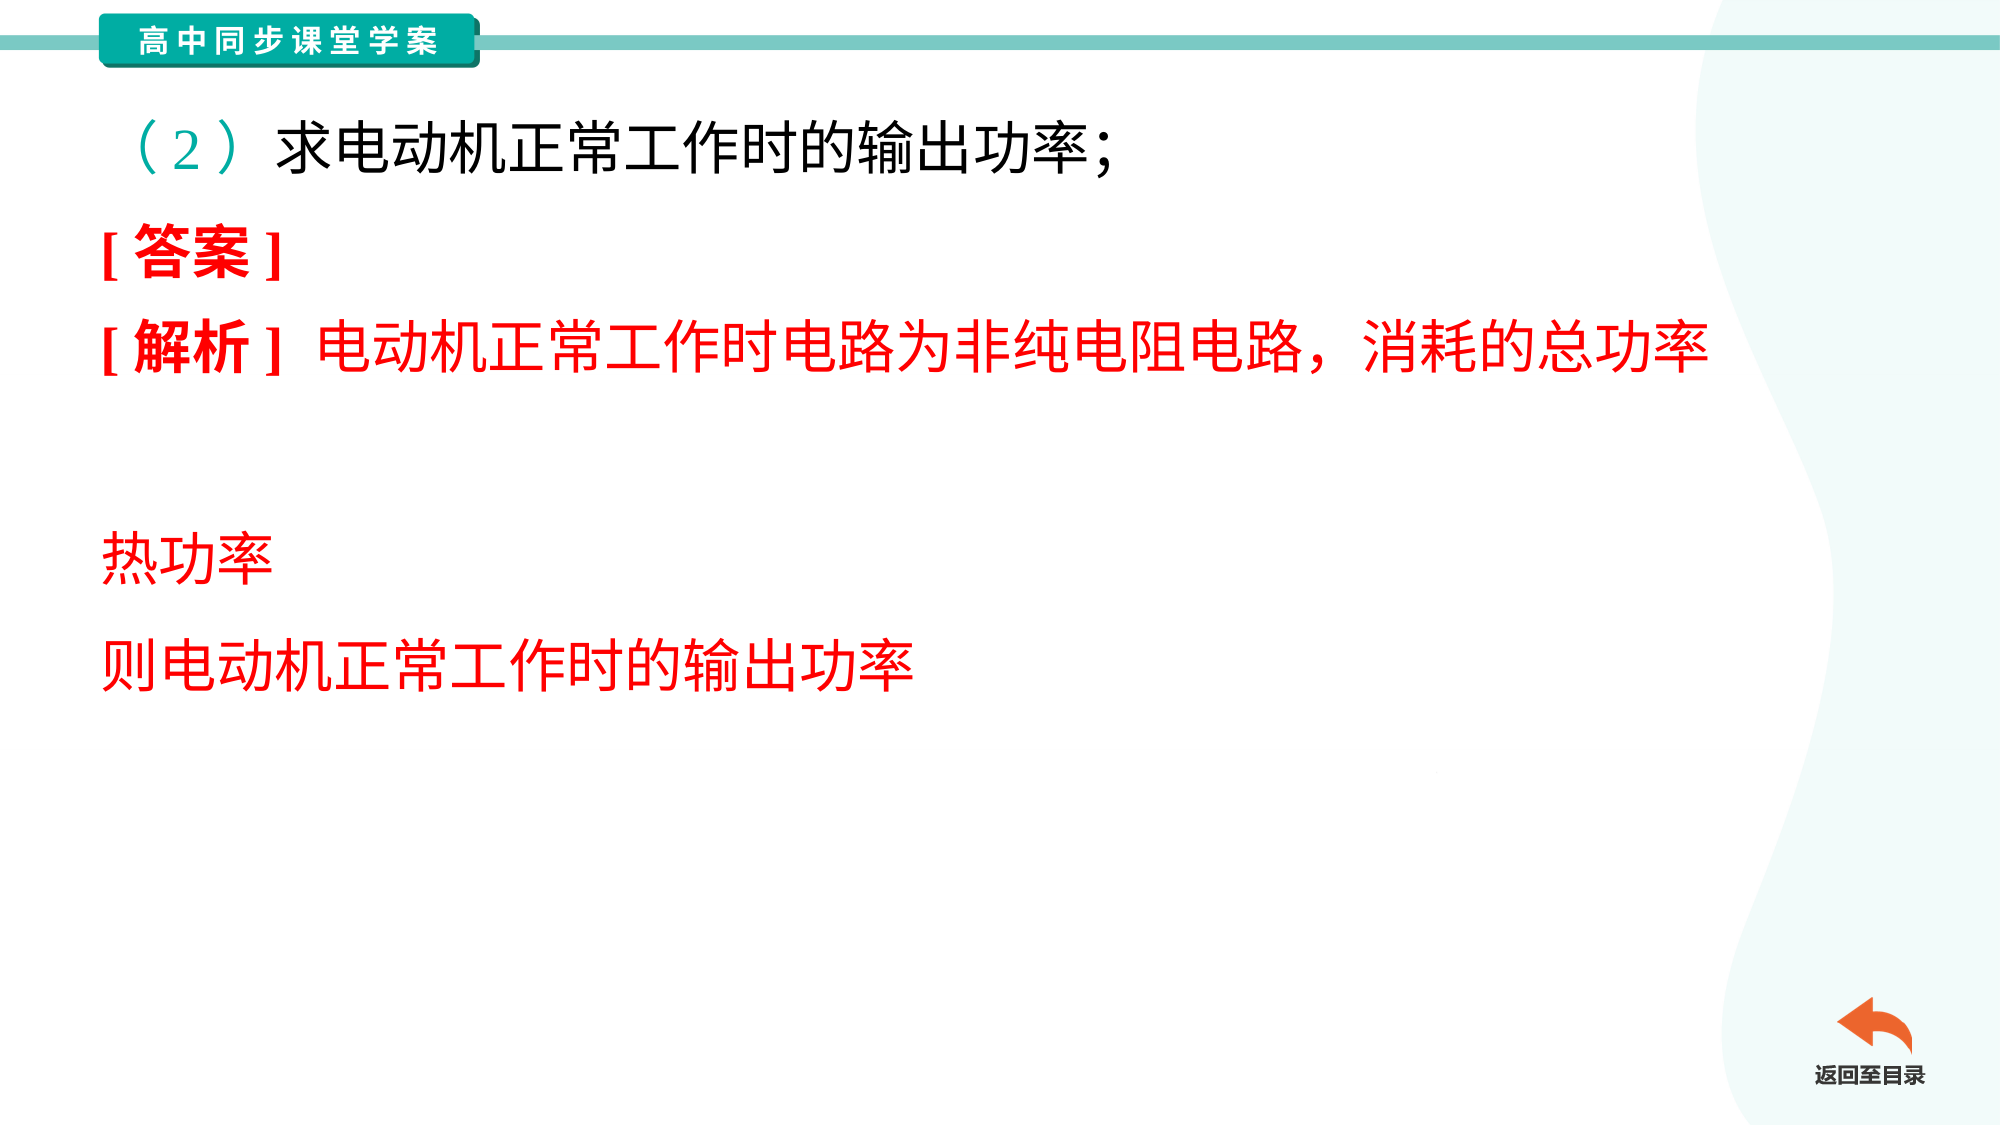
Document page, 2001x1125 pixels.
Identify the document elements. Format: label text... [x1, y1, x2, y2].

picture [0, 0, 2000, 1125]
text_box （2）求电动机正常工作时的输出功率； [100, 76, 1899, 170]
